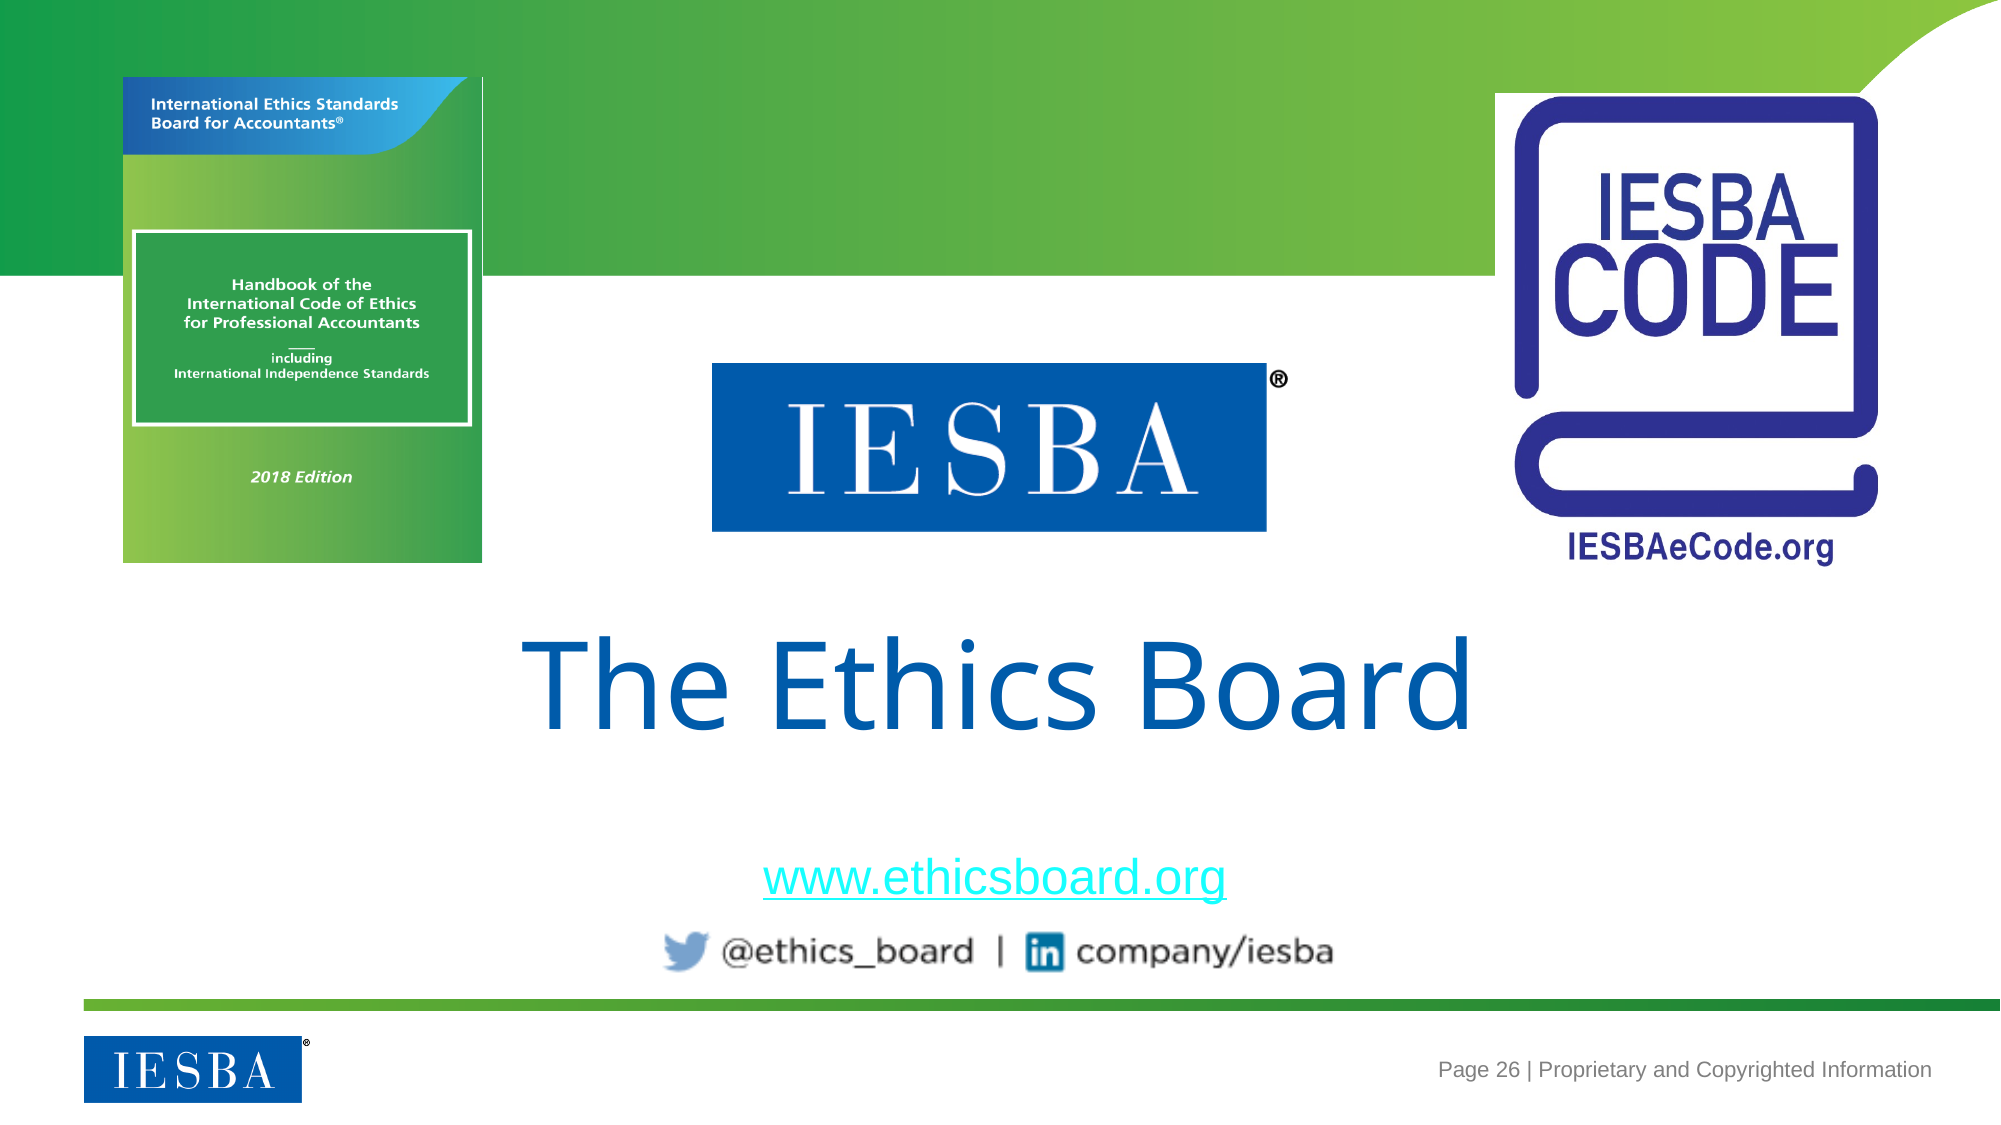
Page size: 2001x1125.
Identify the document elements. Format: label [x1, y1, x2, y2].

picture [655, 924, 1365, 996]
picture [0, 0, 2000, 580]
picture [712, 363, 1288, 532]
picture [84, 1036, 310, 1103]
